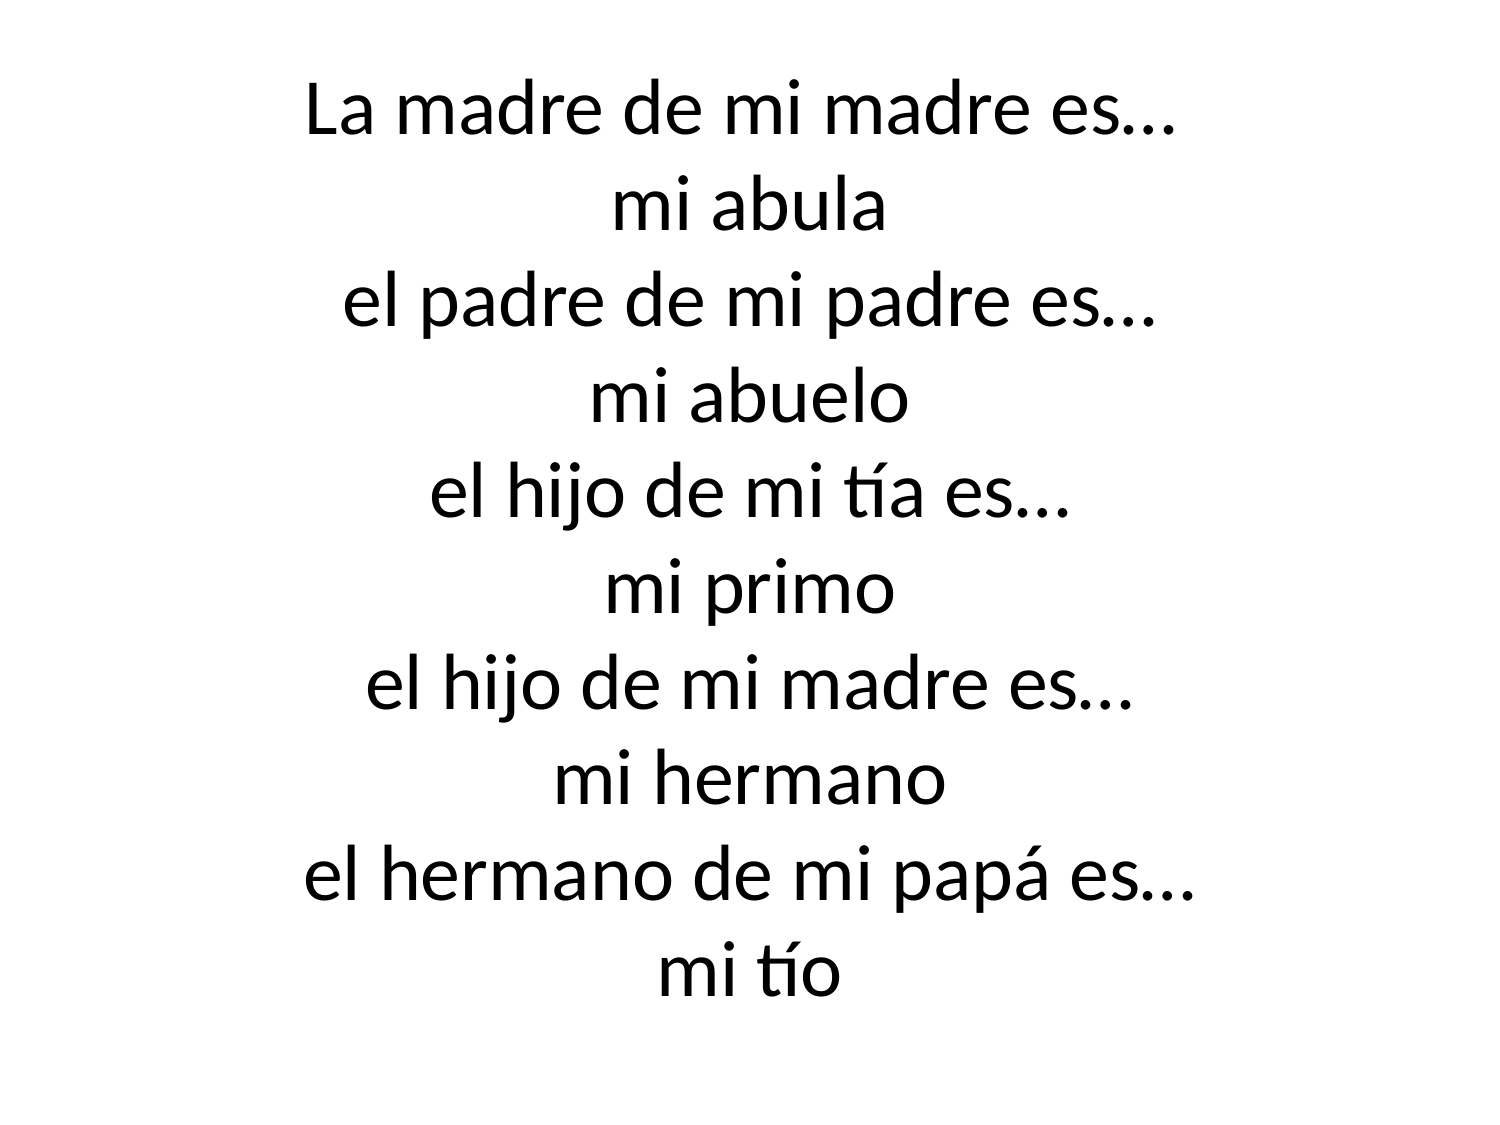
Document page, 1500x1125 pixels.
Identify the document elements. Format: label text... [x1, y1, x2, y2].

title La madre de mi madre es… mi abula el padre de mi padre es… mi abuelo el hijo de mi tía es… mi primo el hijo de mi madre es… mi hermano el hermano de mi papá es… mi tío [75, 45, 1425, 1023]
